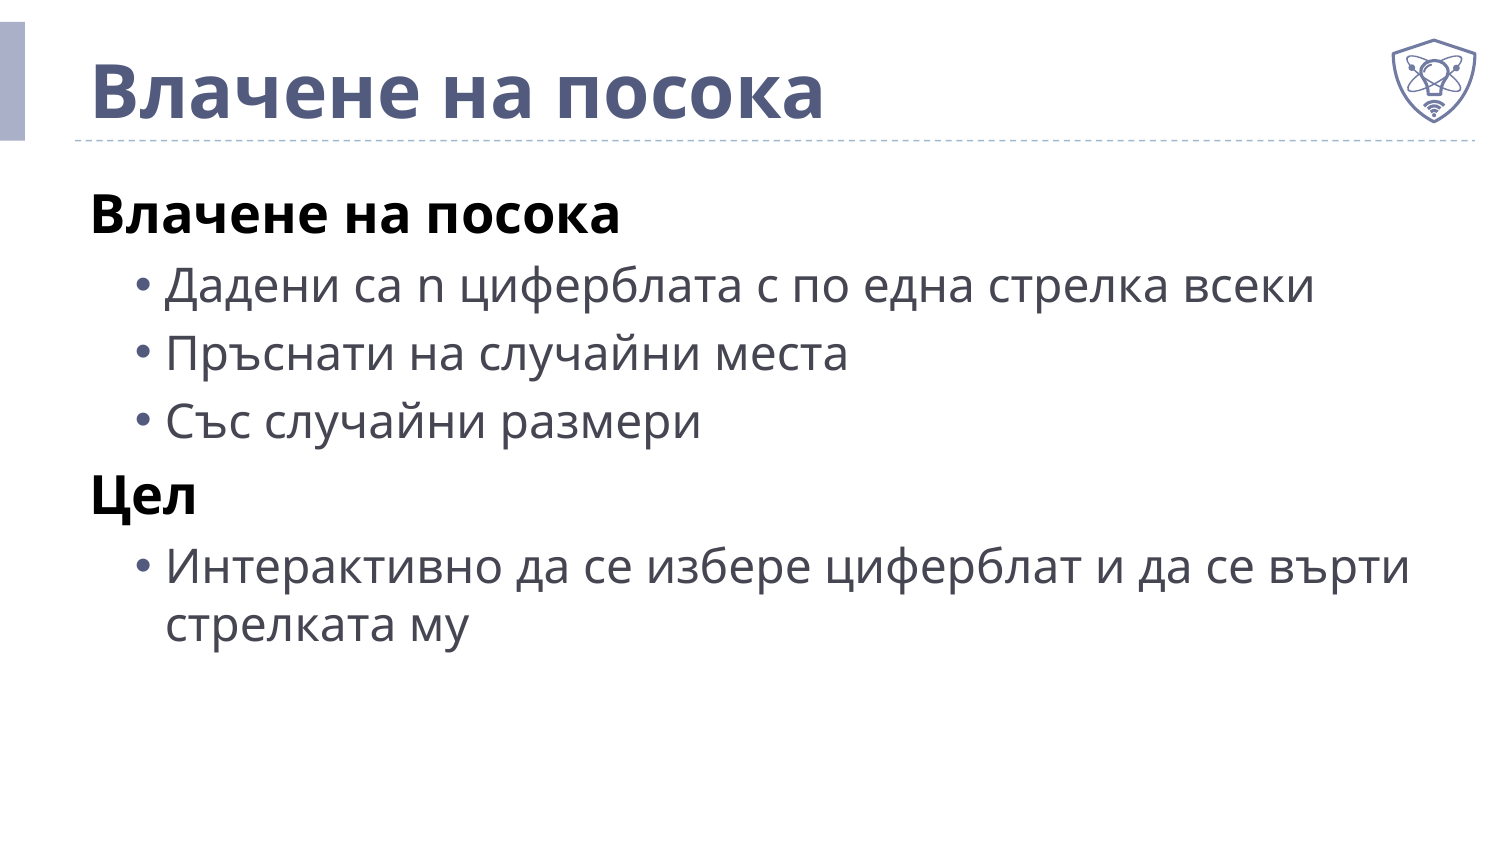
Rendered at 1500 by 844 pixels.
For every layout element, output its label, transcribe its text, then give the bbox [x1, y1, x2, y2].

title Влачене на посока [75, 18, 1475, 141]
list Влачене на посока Дадени са n циферблата с по една стрелка всеки Пръснати на случайни места Със случайни размери Цел Интерактивно да се избере циферблат и да се върти стрелката му [75, 171, 1475, 835]
